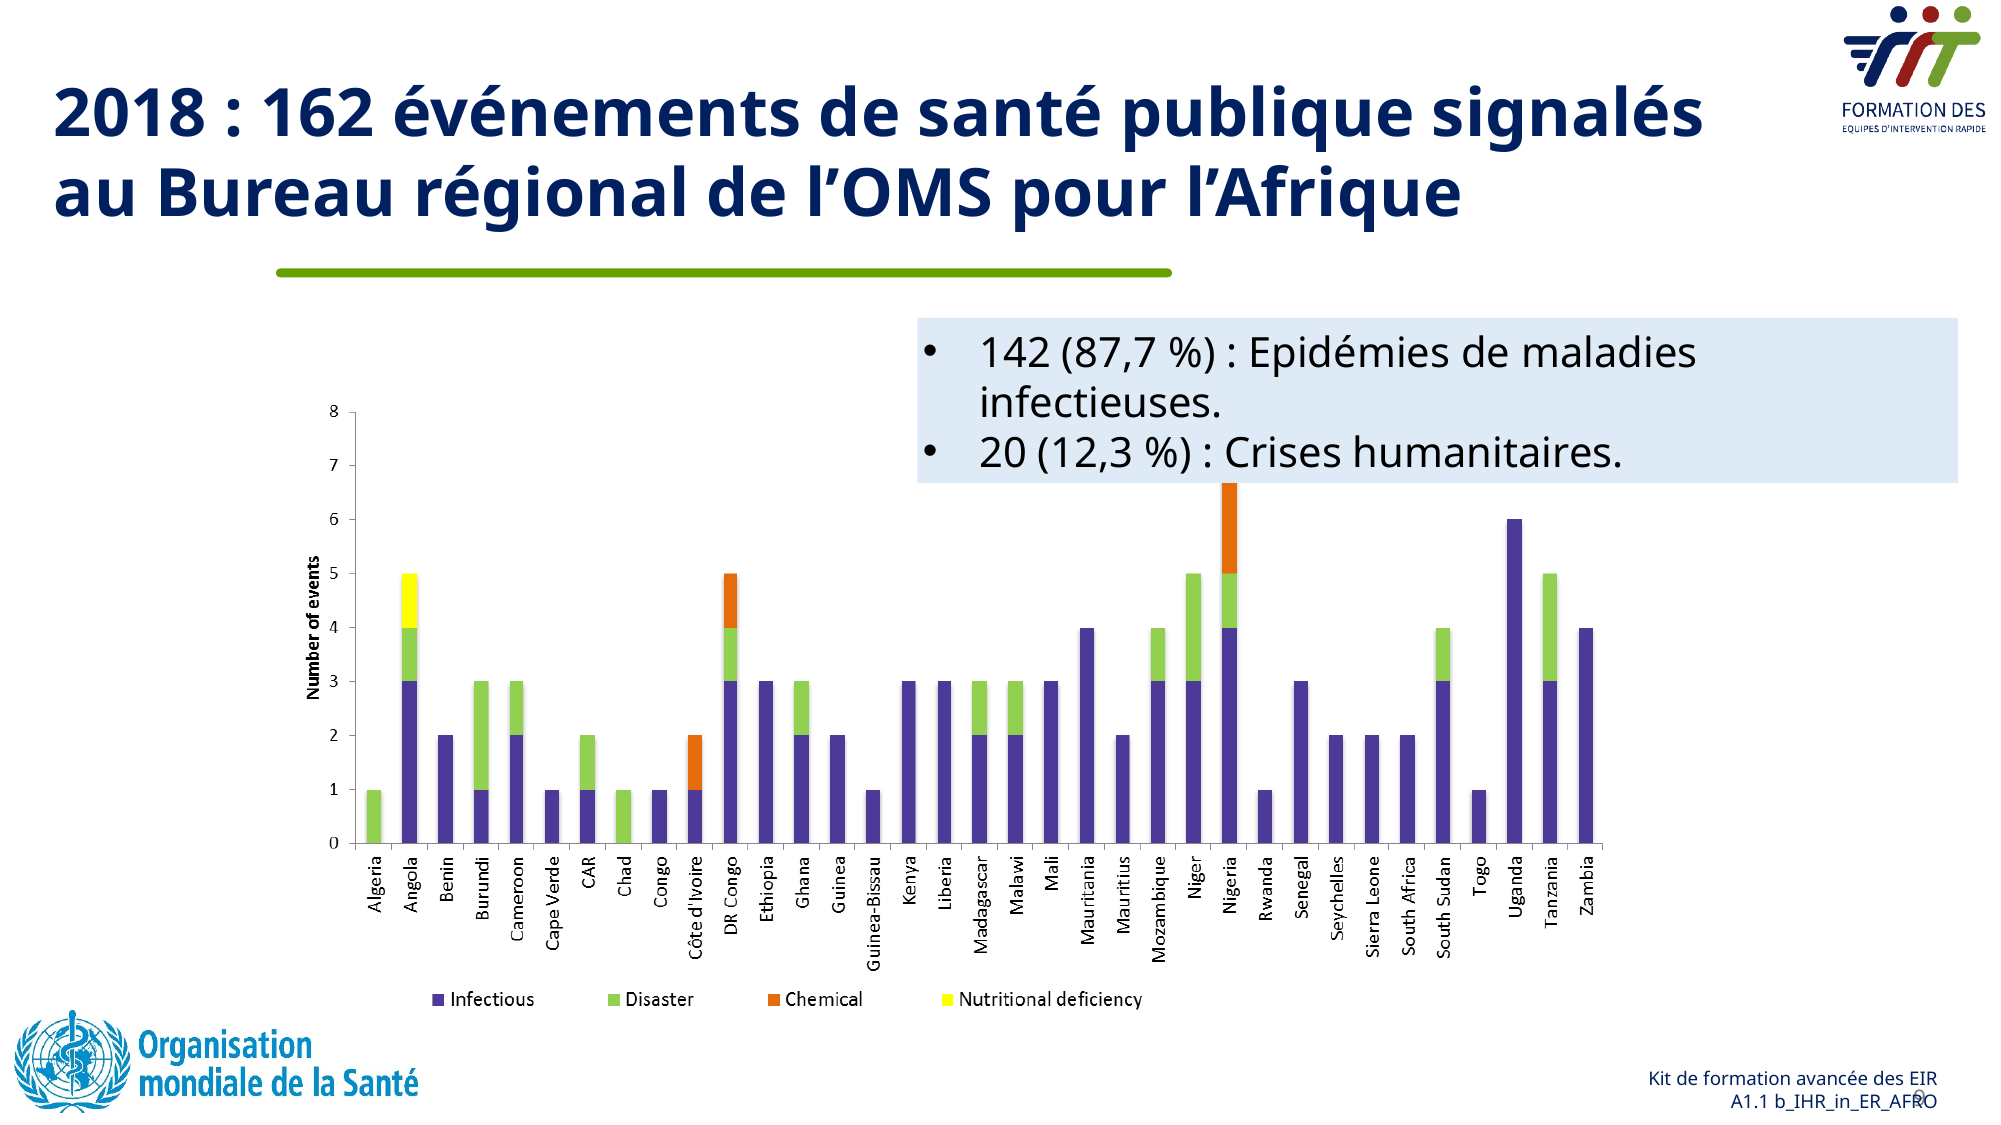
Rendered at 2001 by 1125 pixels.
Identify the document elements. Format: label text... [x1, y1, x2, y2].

text_box [275, 268, 1173, 278]
picture [14, 390, 1624, 1113]
picture [75, 1029, 82, 1041]
text_box 142 (87,7 %) : Epidémies de maladies infectieuses. 20 (12,3 %) : Crises humanitaires. [917, 317, 1959, 483]
text_box 2018 : 162 événements de santé publique signalés au Bureau régional de l’OMS pour l’Afrique [42, 121, 1793, 228]
picture [1842, 5, 1986, 134]
